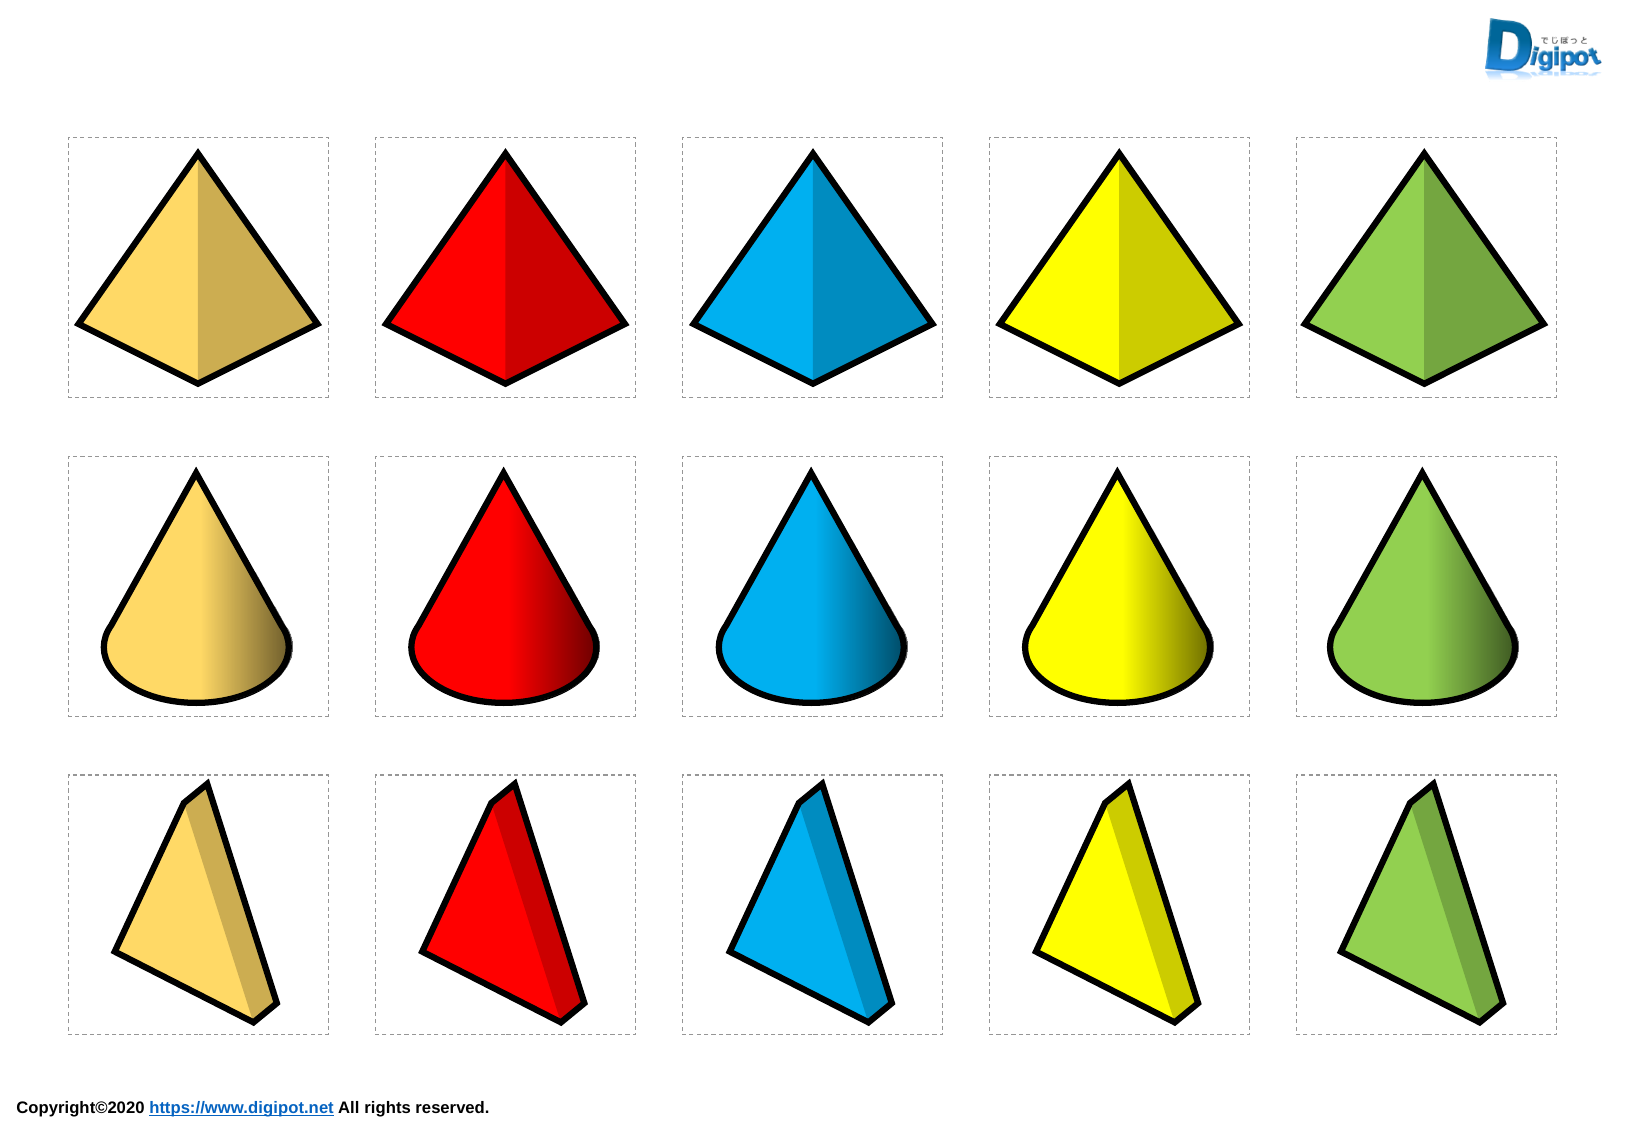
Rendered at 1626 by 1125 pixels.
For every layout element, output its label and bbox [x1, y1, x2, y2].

text_box [386, 153, 625, 384]
text_box [999, 153, 1239, 384]
text_box [103, 472, 293, 703]
text_box [422, 783, 585, 1023]
text_box [78, 153, 318, 384]
text_box [693, 153, 933, 384]
text_box [1304, 153, 1544, 384]
text_box [1025, 472, 1214, 703]
text_box [114, 783, 277, 1023]
text_box [1330, 472, 1519, 703]
text_box [1035, 783, 1199, 1023]
text_box [1340, 783, 1504, 1023]
text_box [411, 472, 600, 703]
picture [1485, 18, 1602, 82]
text_box [729, 783, 892, 1023]
text_box [718, 472, 908, 703]
